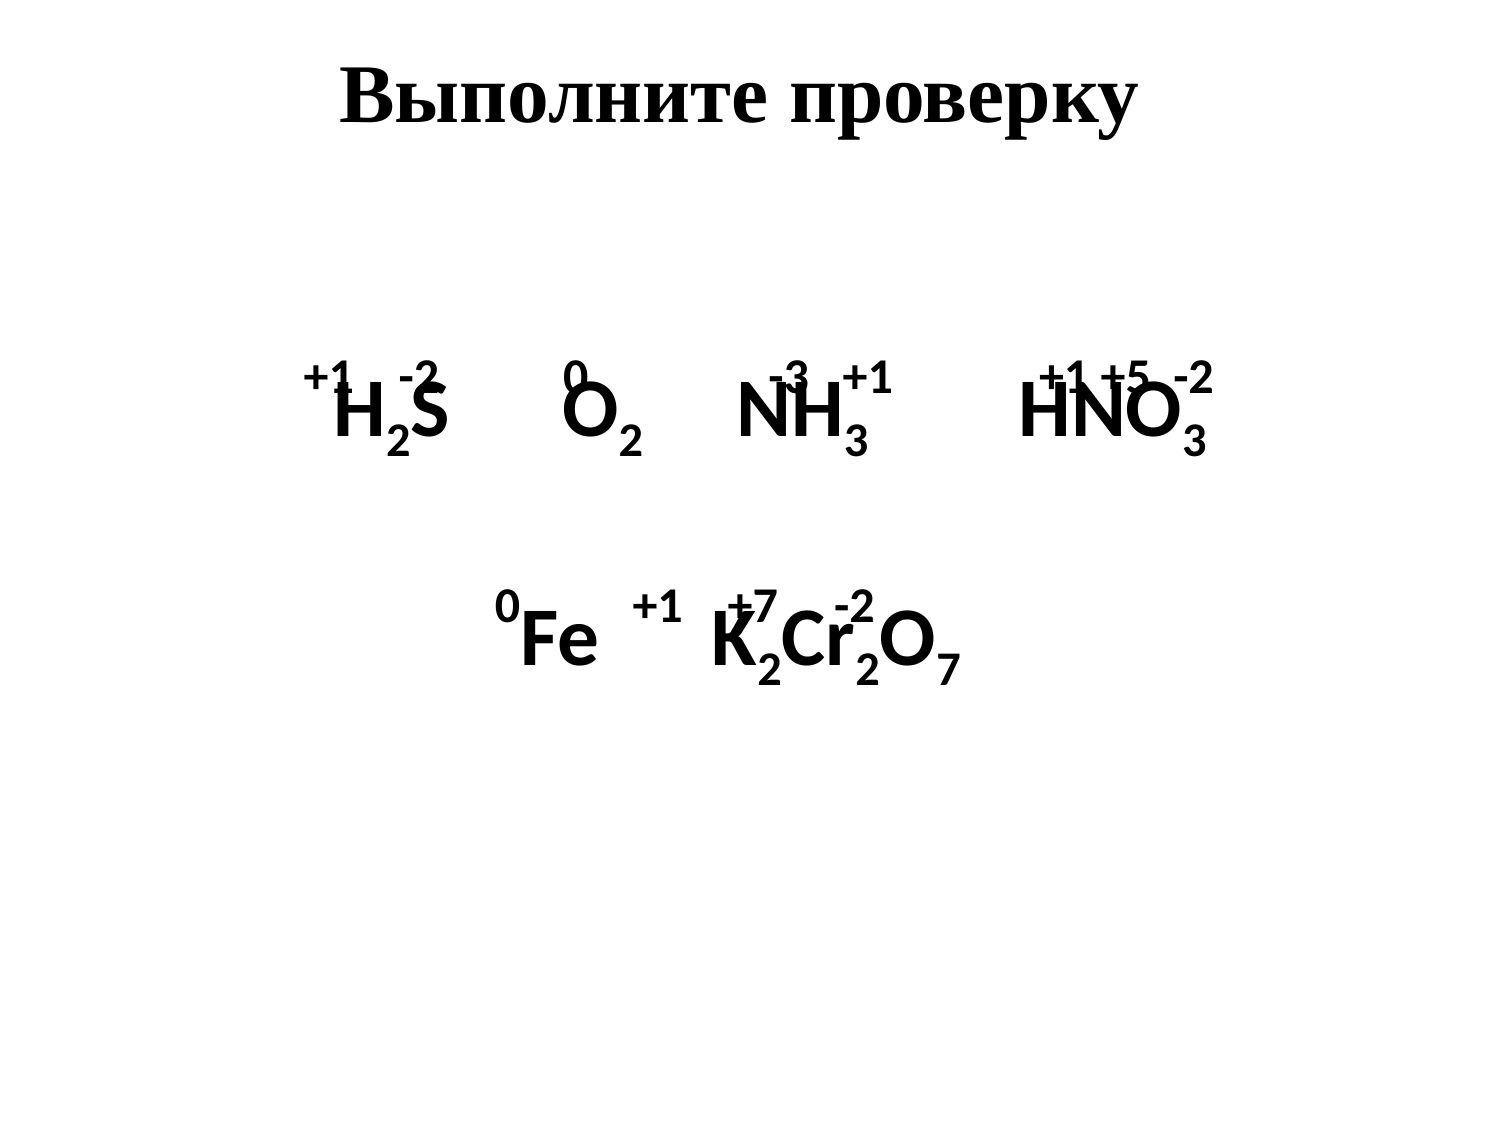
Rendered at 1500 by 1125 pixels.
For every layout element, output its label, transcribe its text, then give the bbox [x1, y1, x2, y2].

text_box Выполните проверку [74, 45, 1425, 233]
text_box +1 -2 0 -3 +1 +1 +5 -2 H2S O2 NH3 HNO3 0 +1 +7 -2 Fe K2Cr2O7 [74, 262, 1425, 1005]
